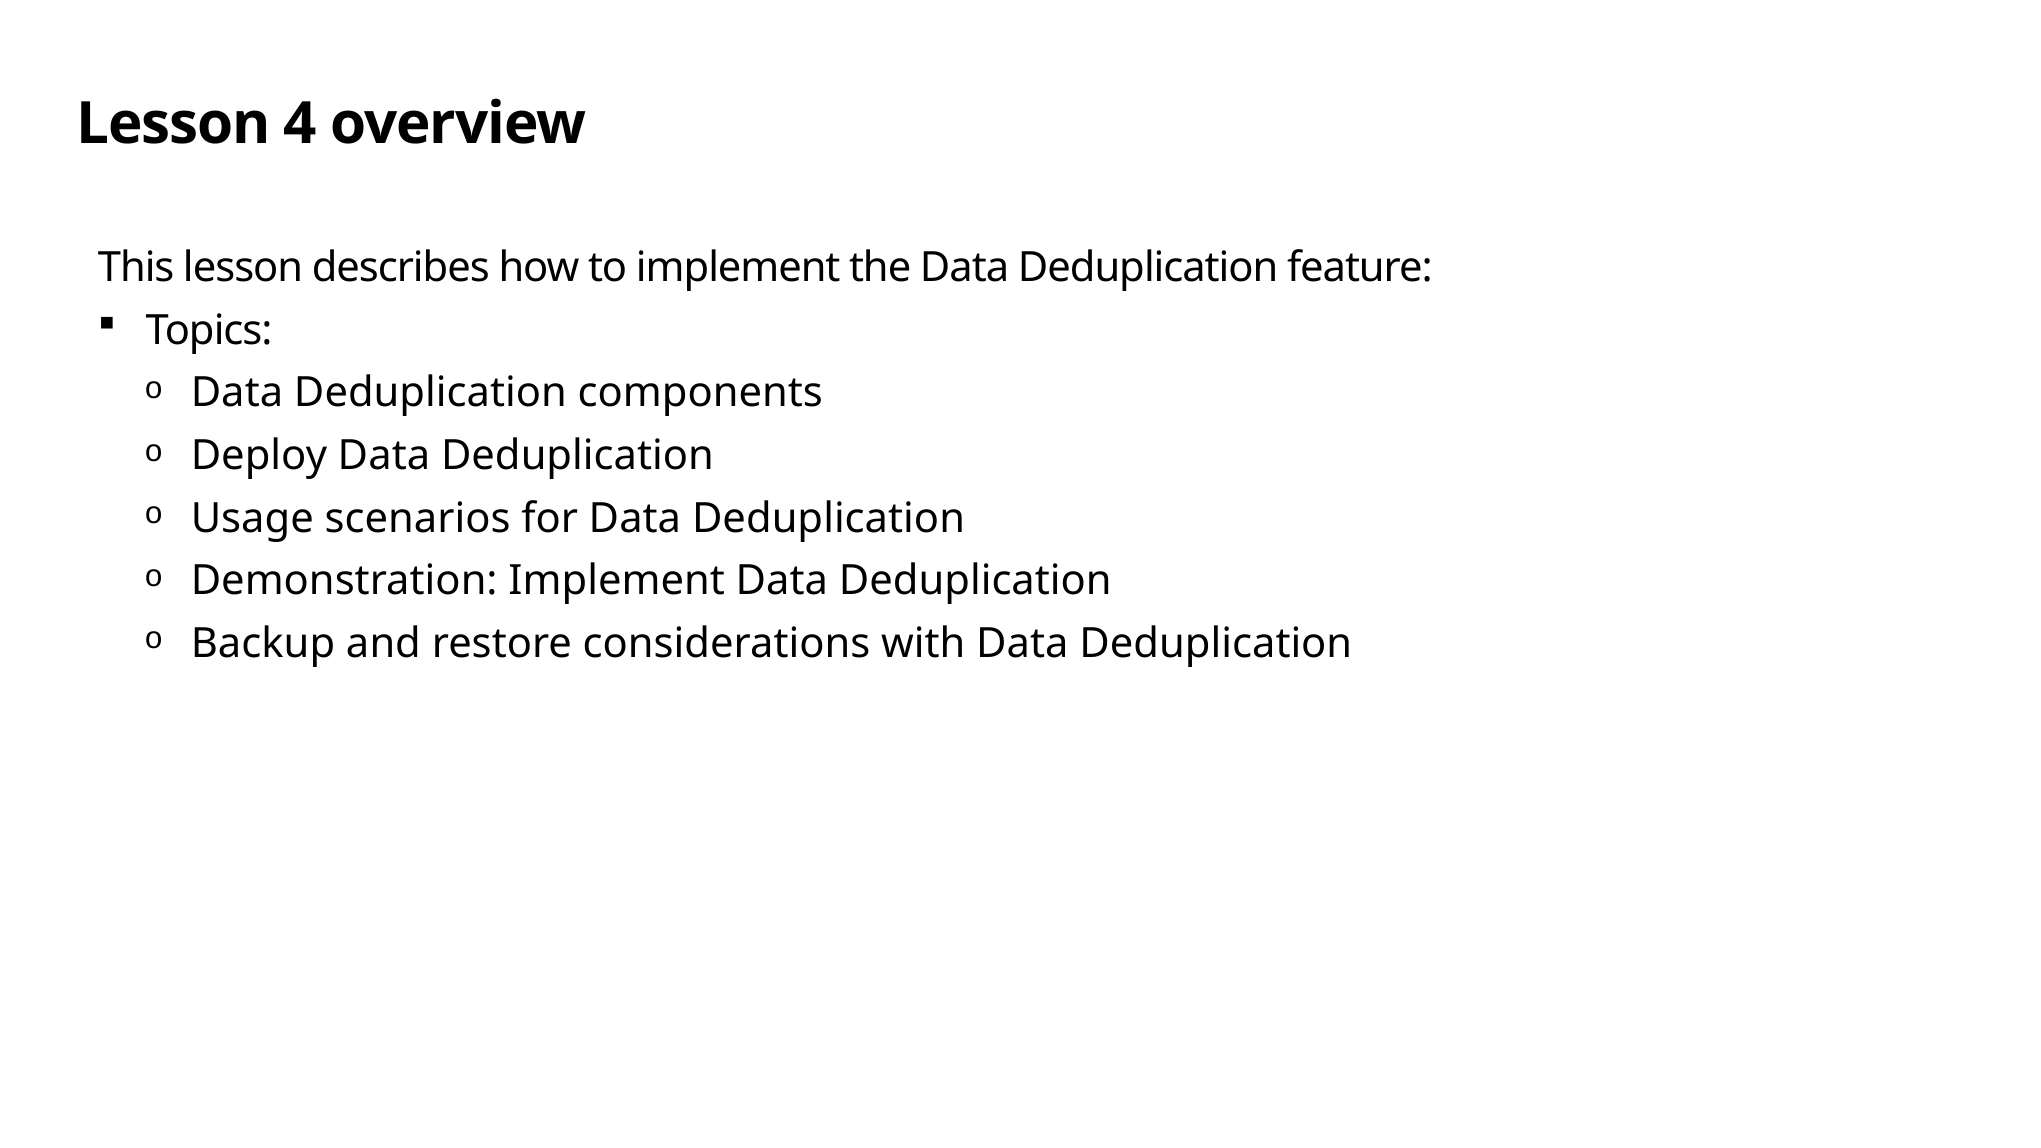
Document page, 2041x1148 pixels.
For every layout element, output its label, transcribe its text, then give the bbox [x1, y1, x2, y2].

title Lesson 4 overview [76, 93, 1968, 161]
list This lesson describes how to implement the Data Deduplication feature: Topics: Data Deduplication components Deploy Data Deduplication Usage scenarios for Data Deduplication Demonstration: Implement Data Deduplication Backup and restore considerations with Data Deduplication [97, 240, 1942, 918]
